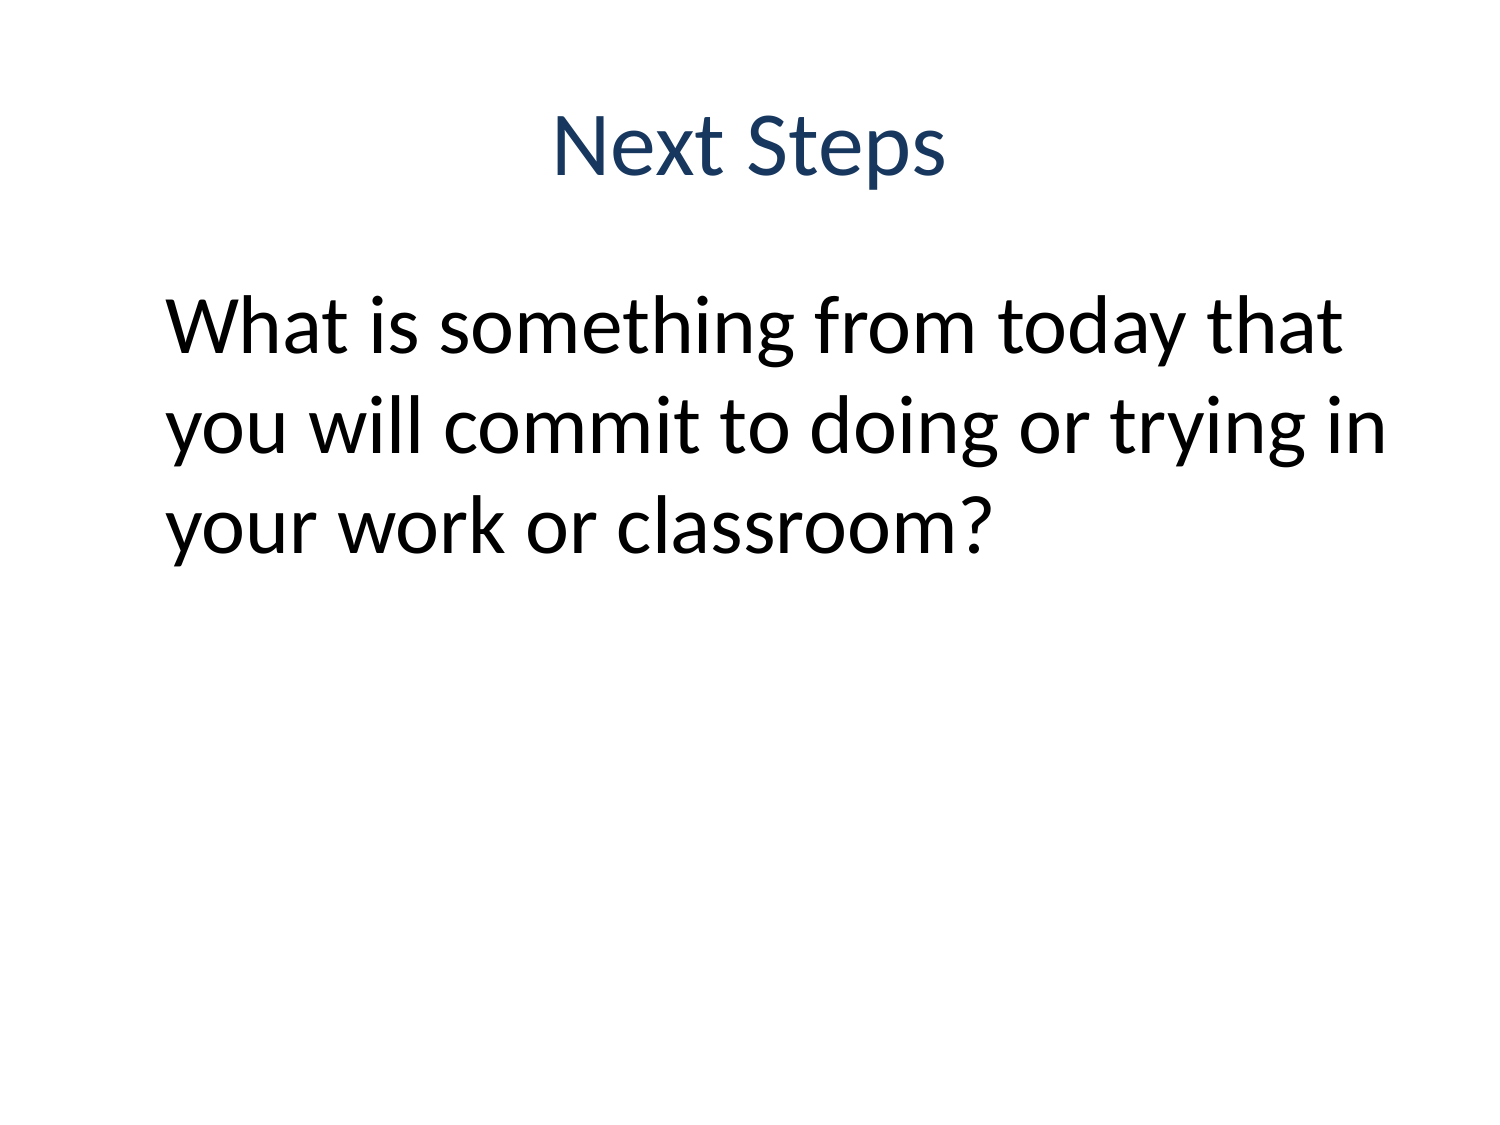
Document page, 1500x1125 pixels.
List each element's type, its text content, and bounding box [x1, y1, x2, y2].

title Next Steps [75, 45, 1425, 233]
list What is something from today that you will commit to doing or trying in your work or classroom? [75, 262, 1425, 1005]
